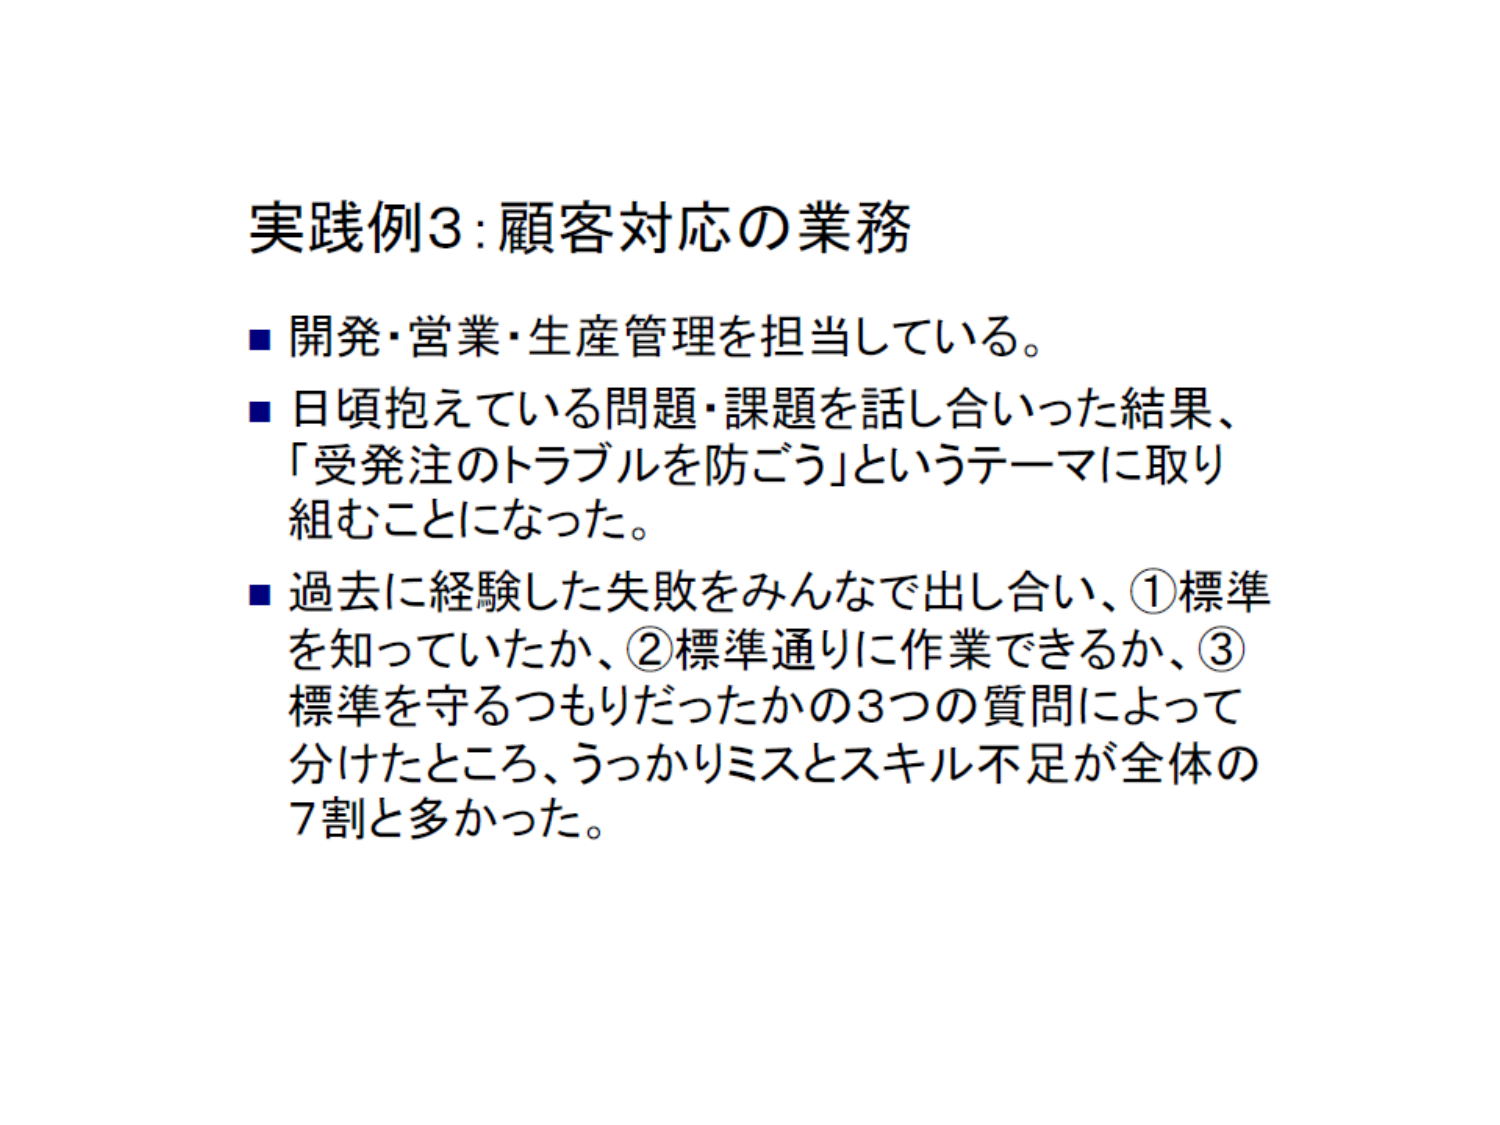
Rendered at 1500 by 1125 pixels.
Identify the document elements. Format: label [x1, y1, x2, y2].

picture [222, 186, 1290, 859]
